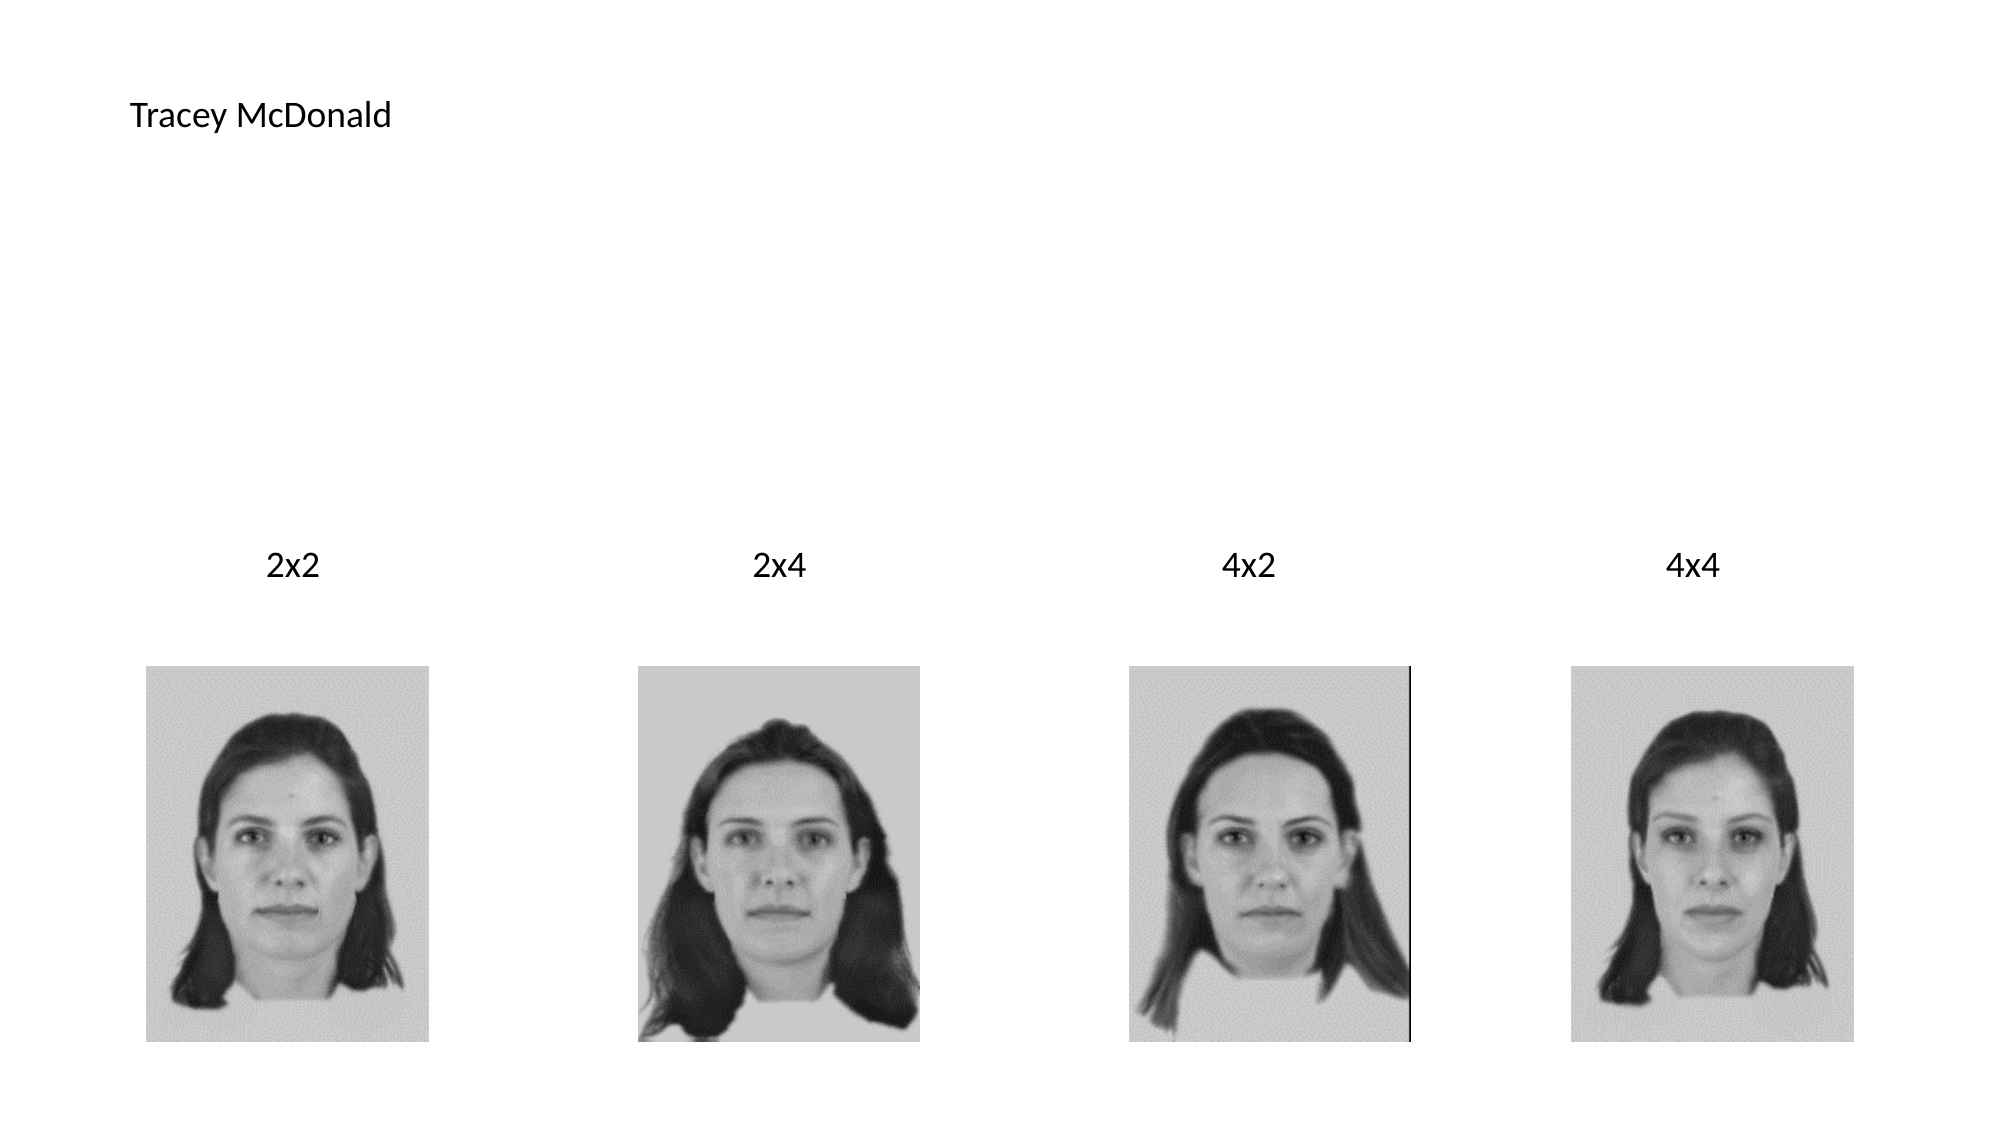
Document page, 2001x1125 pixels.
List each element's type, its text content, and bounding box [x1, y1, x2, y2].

picture [638, 666, 920, 1042]
picture [146, 666, 429, 1042]
picture [1129, 666, 1411, 1042]
text_box 2x2 2x4 4x2 4x4 [115, 532, 1913, 592]
picture [1571, 666, 1854, 1042]
text_box Tracey McDonald [115, 82, 1116, 143]
